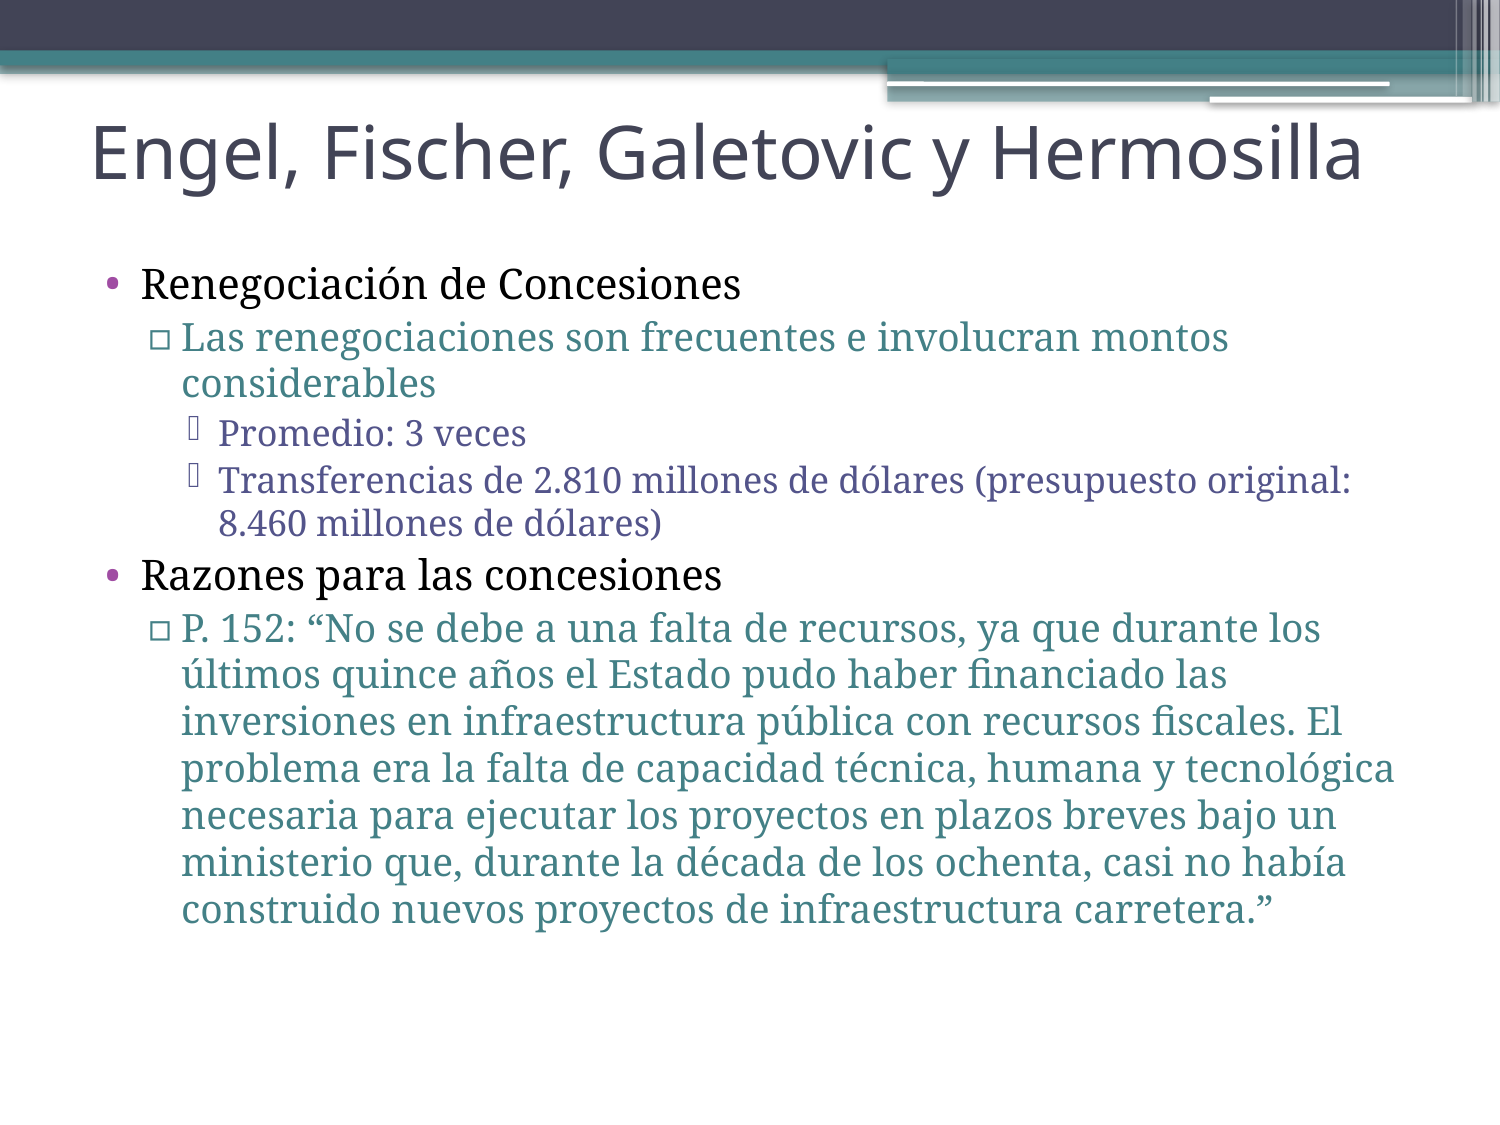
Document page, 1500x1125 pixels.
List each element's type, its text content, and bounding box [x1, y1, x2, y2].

title Engel, Fischer, Galetovic y Hermosilla [75, 62, 1425, 238]
list Renegociación de Concesiones Las renegociaciones son frecuentes e involucran montos considerables Promedio: 3 veces Transferencias de 2.810 millones de dólares (presupuesto original: 8.460 millones de dólares) Razones para las concesiones P. 152: “No se debe a una falta de recursos, ya que durante los últimos quince años el Estado pudo haber financiado las inversiones en infraestructura pública con recursos fiscales. El problema era la falta de capacidad técnica, humana y tecnológica necesaria para ejecutar los proyectos en plazos breves bajo un ministerio que, durante la década de los ochenta, casi no había construido nuevos proyectos de infraestructura carretera.” [75, 249, 1425, 960]
